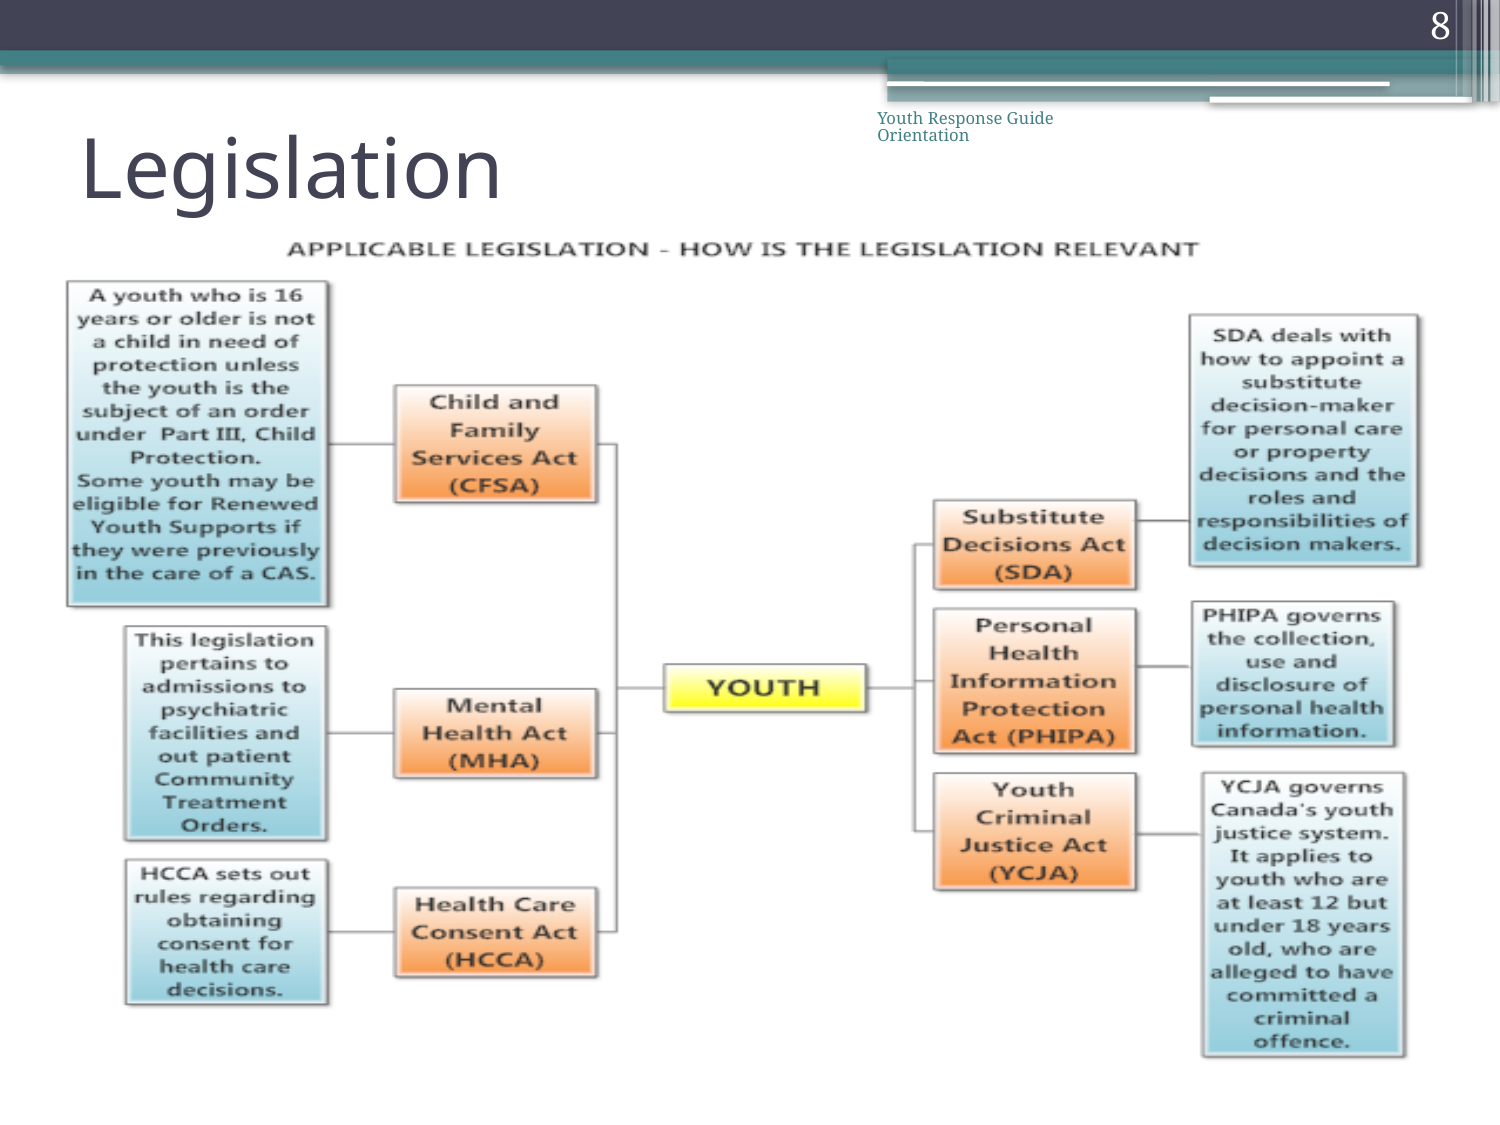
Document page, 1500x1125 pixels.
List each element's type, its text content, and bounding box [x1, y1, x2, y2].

footer Youth Response Guide Orientation [862, 100, 1080, 176]
title Legislation [64, 78, 1415, 228]
slide_number 8 [1341, 0, 1466, 61]
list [41, 231, 1471, 1083]
